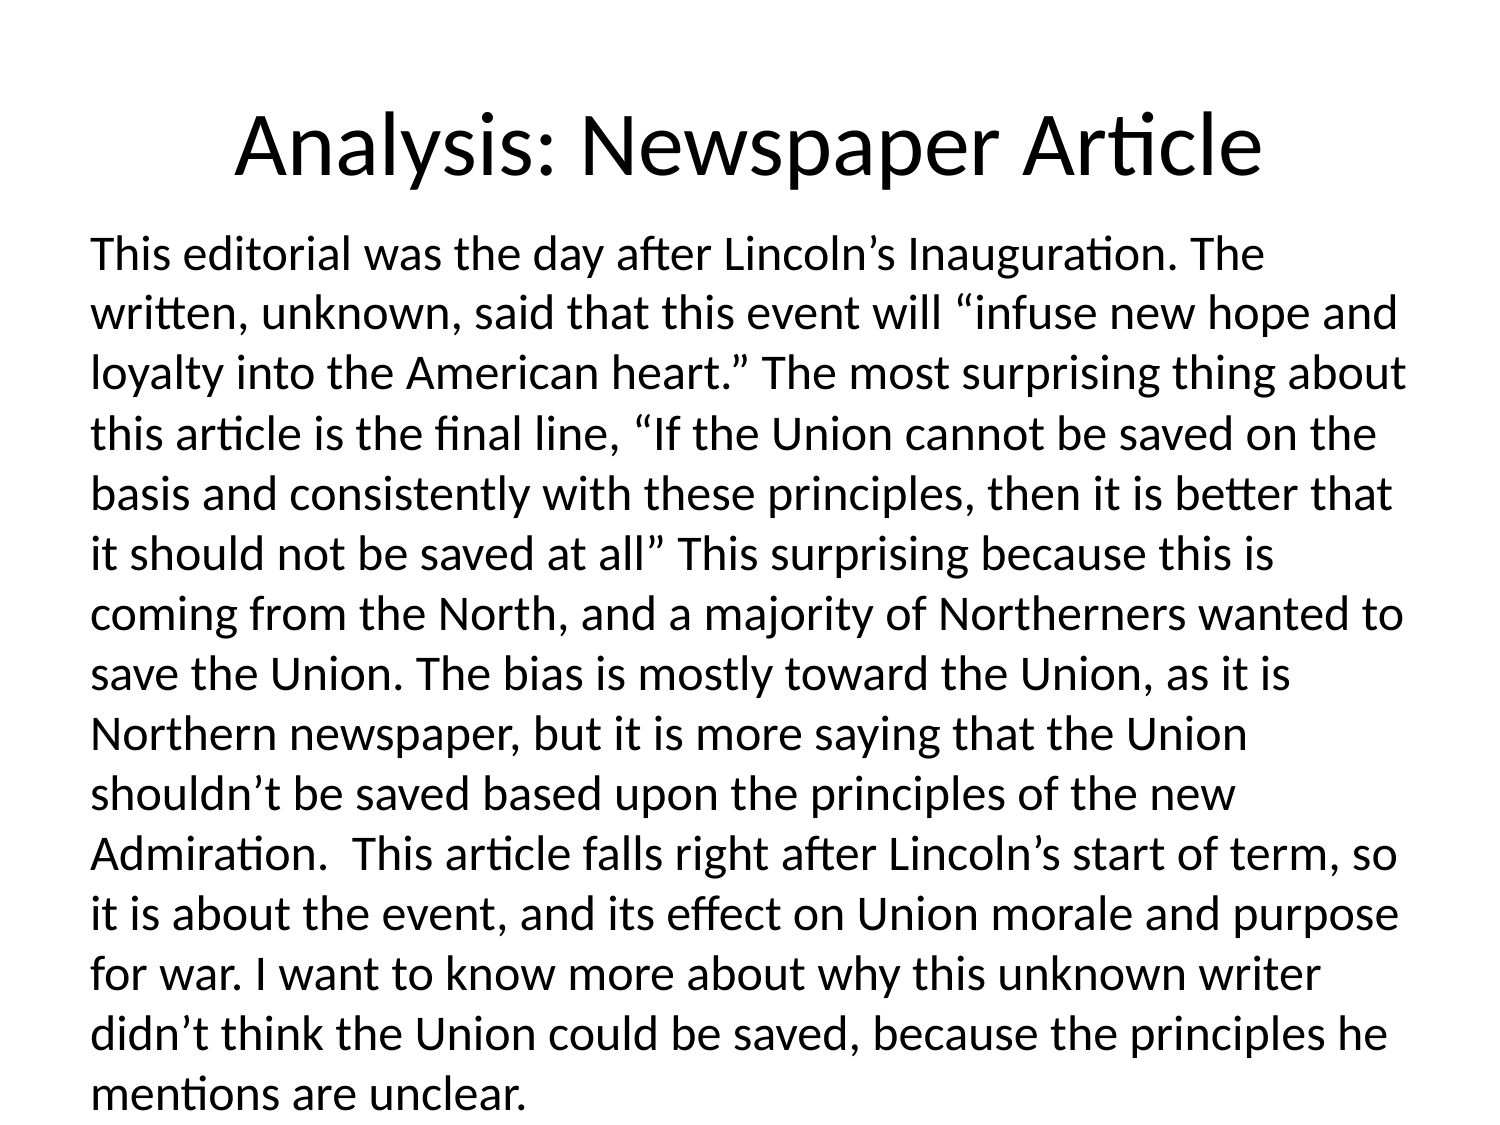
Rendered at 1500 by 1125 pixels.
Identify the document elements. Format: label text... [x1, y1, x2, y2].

title Analysis: Newspaper Article [75, 45, 1425, 212]
list This editorial was the day after Lincoln’s Inauguration. The written, unknown, said that this event will “infuse new hope and loyalty into the American heart.” The most surprising thing about this article is the final line, “If the Union cannot be saved on the basis and consistently with these principles, then it is better that it should not be saved at all” This surprising because this is coming from the North, and a majority of Northerners wanted to save the Union. The bias is mostly toward the Union, as it is Northern newspaper, but it is more saying that the Union shouldn’t be saved based upon the principles of the new Admiration. This article falls right after Lincoln’s start of term, so it is about the event, and its effect on Union morale and purpose for war. I want to know more about why this unknown writer didn’t think the Union could be saved, because the principles he mentions are unclear. [75, 212, 1425, 955]
